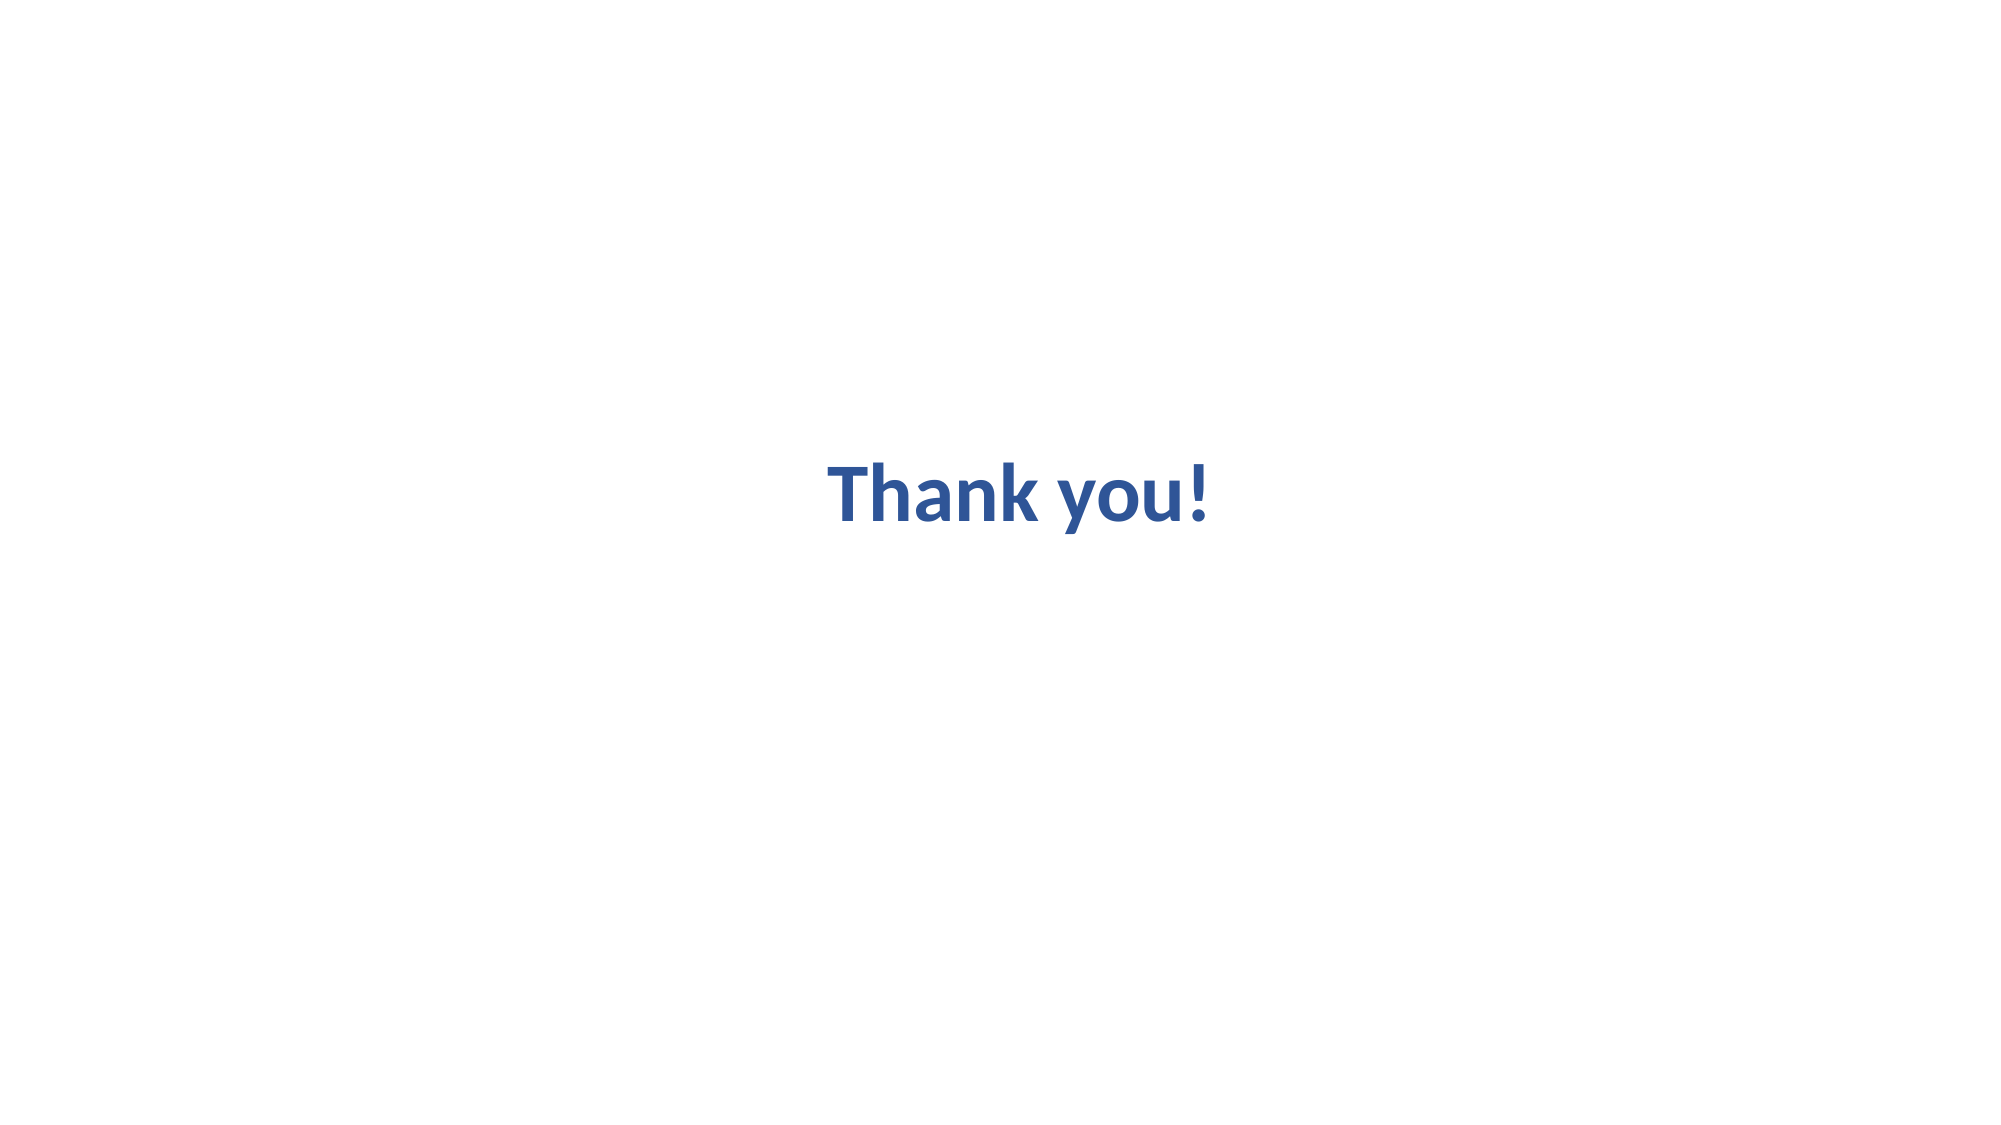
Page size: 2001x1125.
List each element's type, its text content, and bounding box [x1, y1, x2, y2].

text_box Thank you! [812, 385, 1419, 604]
